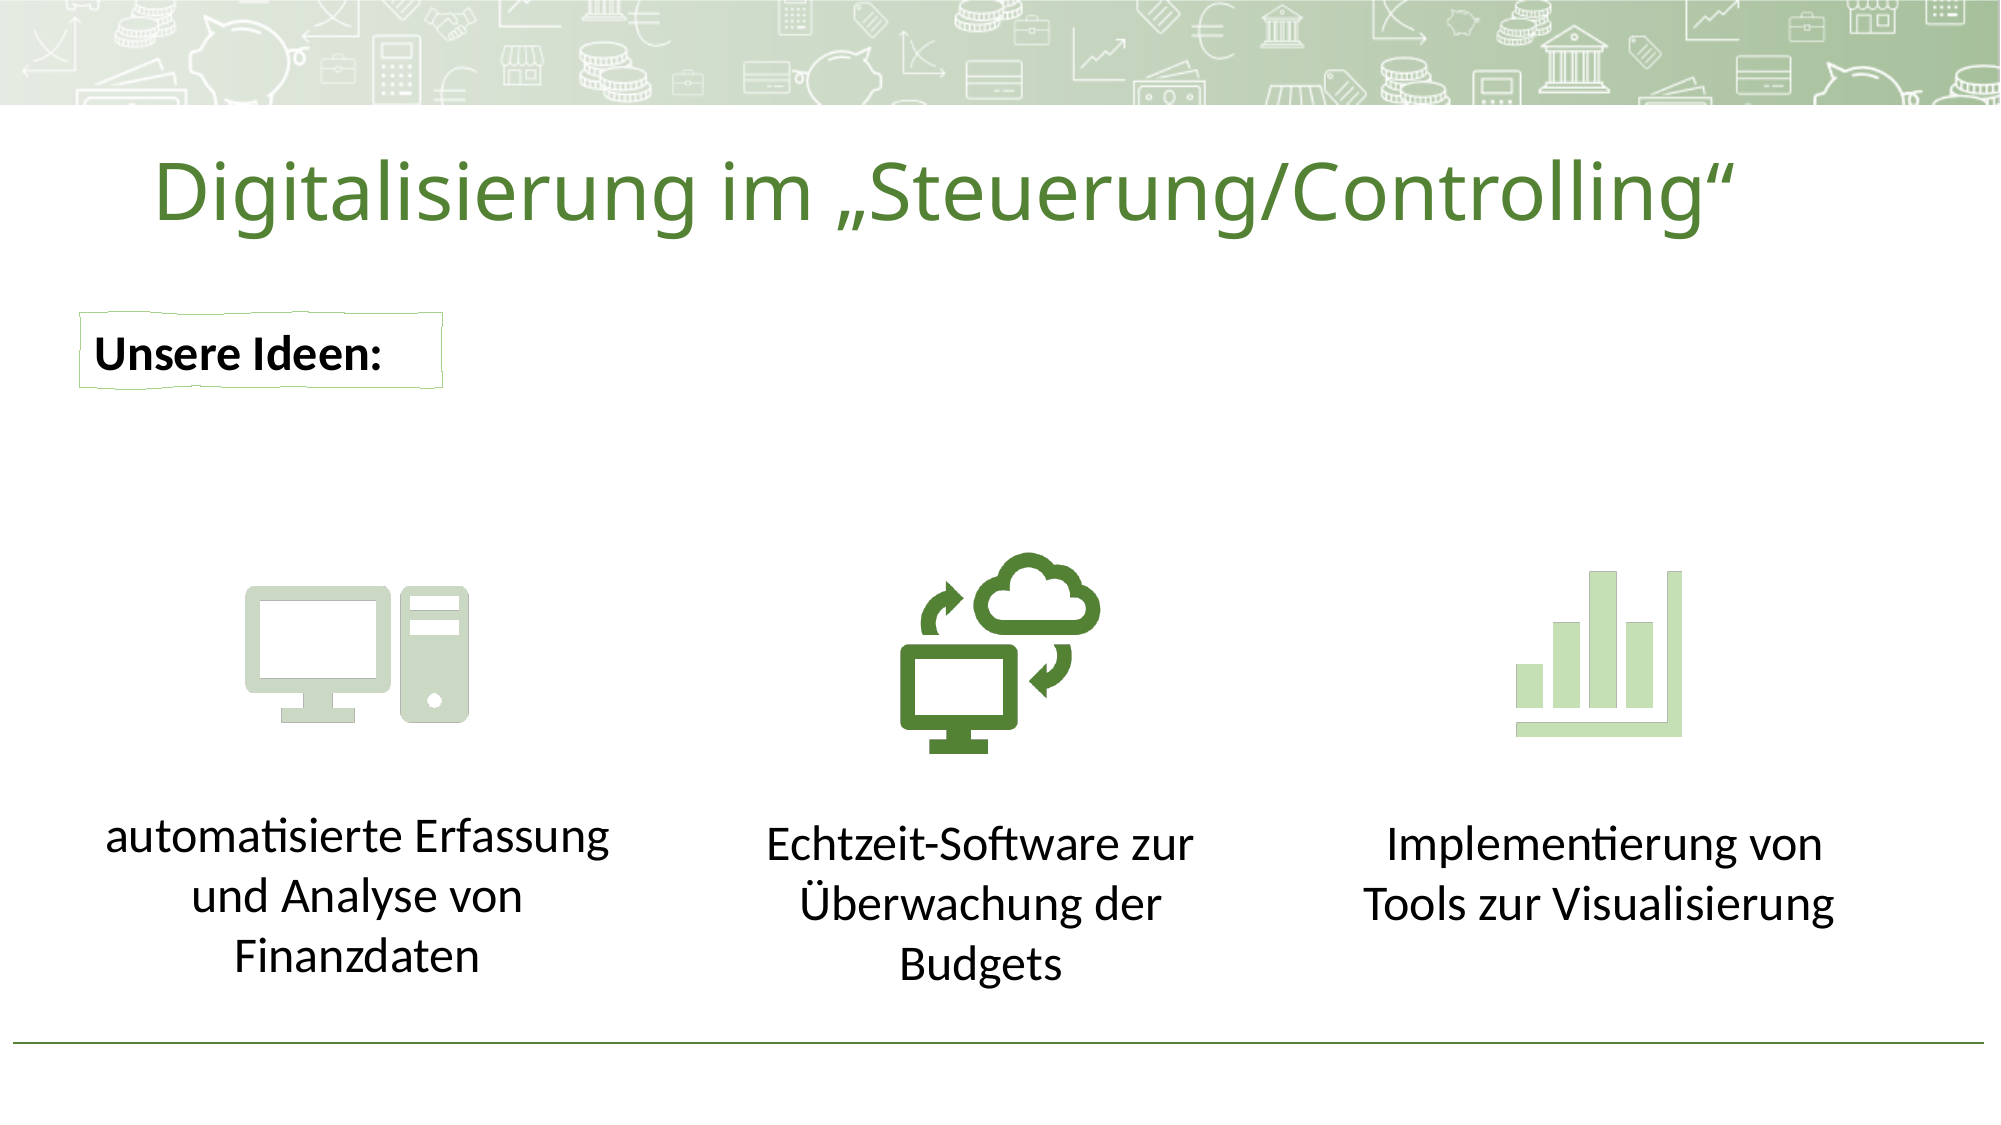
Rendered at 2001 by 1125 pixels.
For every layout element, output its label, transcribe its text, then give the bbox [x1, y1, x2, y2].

title Digitalisierung im „Steuerung/Controlling“ [137, 111, 1863, 278]
picture [1482, 537, 1716, 771]
text_box Unsere Ideen: [79, 311, 443, 390]
text_box Echtzeit-Software zur Überwachung der Budgets [728, 803, 1234, 998]
text_box Implementierung von Tools zur Visualisierung [1336, 803, 1863, 938]
text_box automatisierte Erfassung und Analyse von Finanzdaten [58, 795, 657, 991]
picture [883, 537, 1117, 771]
picture [0, 0, 2000, 105]
picture [239, 537, 473, 771]
